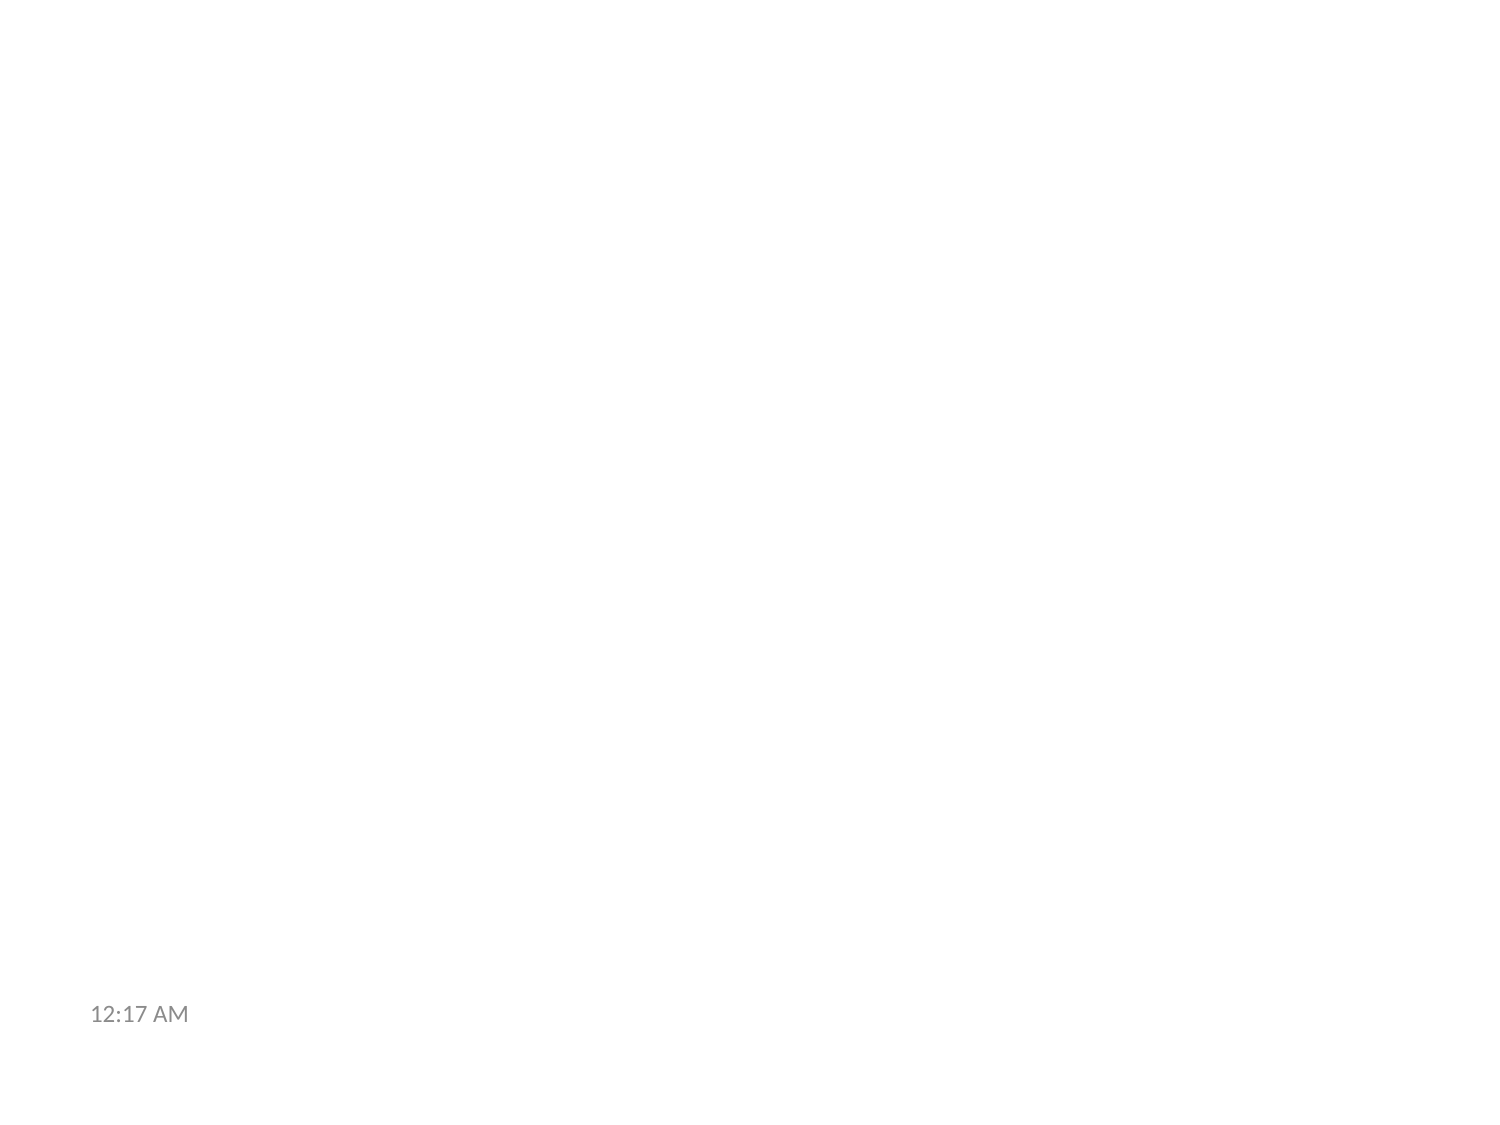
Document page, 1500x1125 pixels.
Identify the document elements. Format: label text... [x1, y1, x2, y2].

text_box 3:35 PM [75, 982, 425, 1043]
